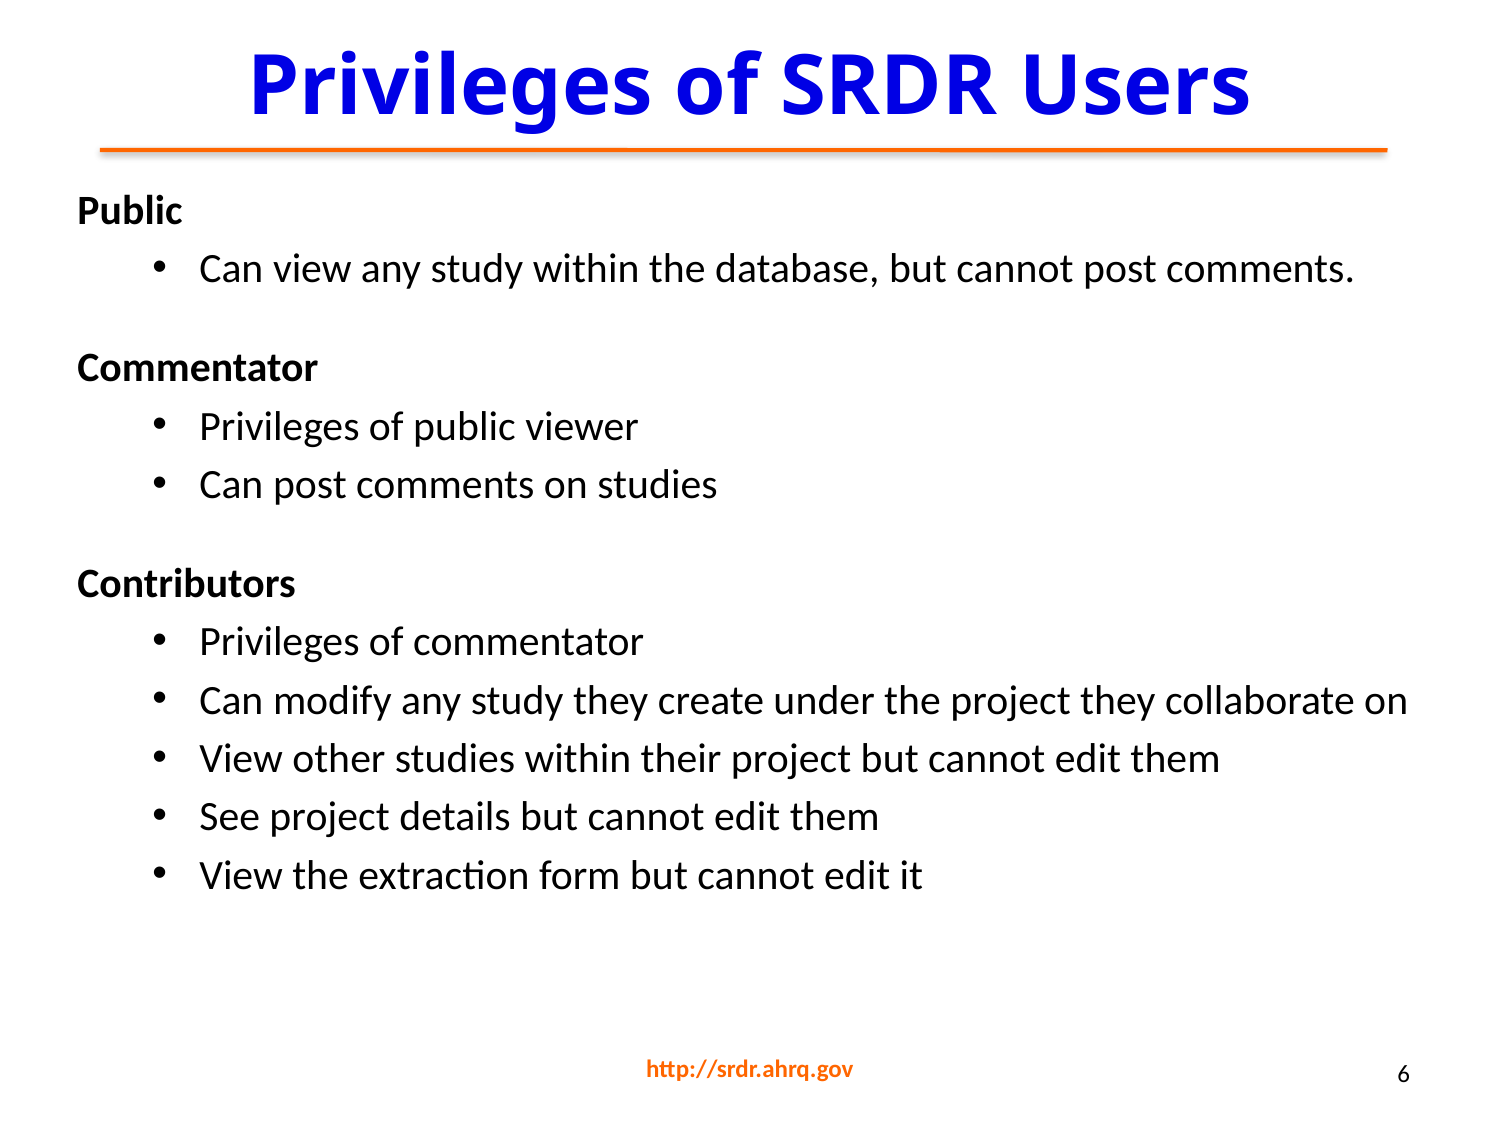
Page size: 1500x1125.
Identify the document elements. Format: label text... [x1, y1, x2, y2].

slide_number 6 [1074, 1042, 1425, 1103]
title Privileges of SRDR Users [75, 0, 1425, 174]
list Public Can view any study within the database, but cannot post comments. Commentator Privileges of public viewer Can post comments on studies Contributors Privileges of commentator Can modify any study they create under the project they collaborate on View other studies within their project but cannot edit them See project details but cannot edit them View the extraction form but cannot edit it [62, 174, 1450, 1038]
text_box http://srdr.ahrq.gov [512, 1037, 988, 1098]
